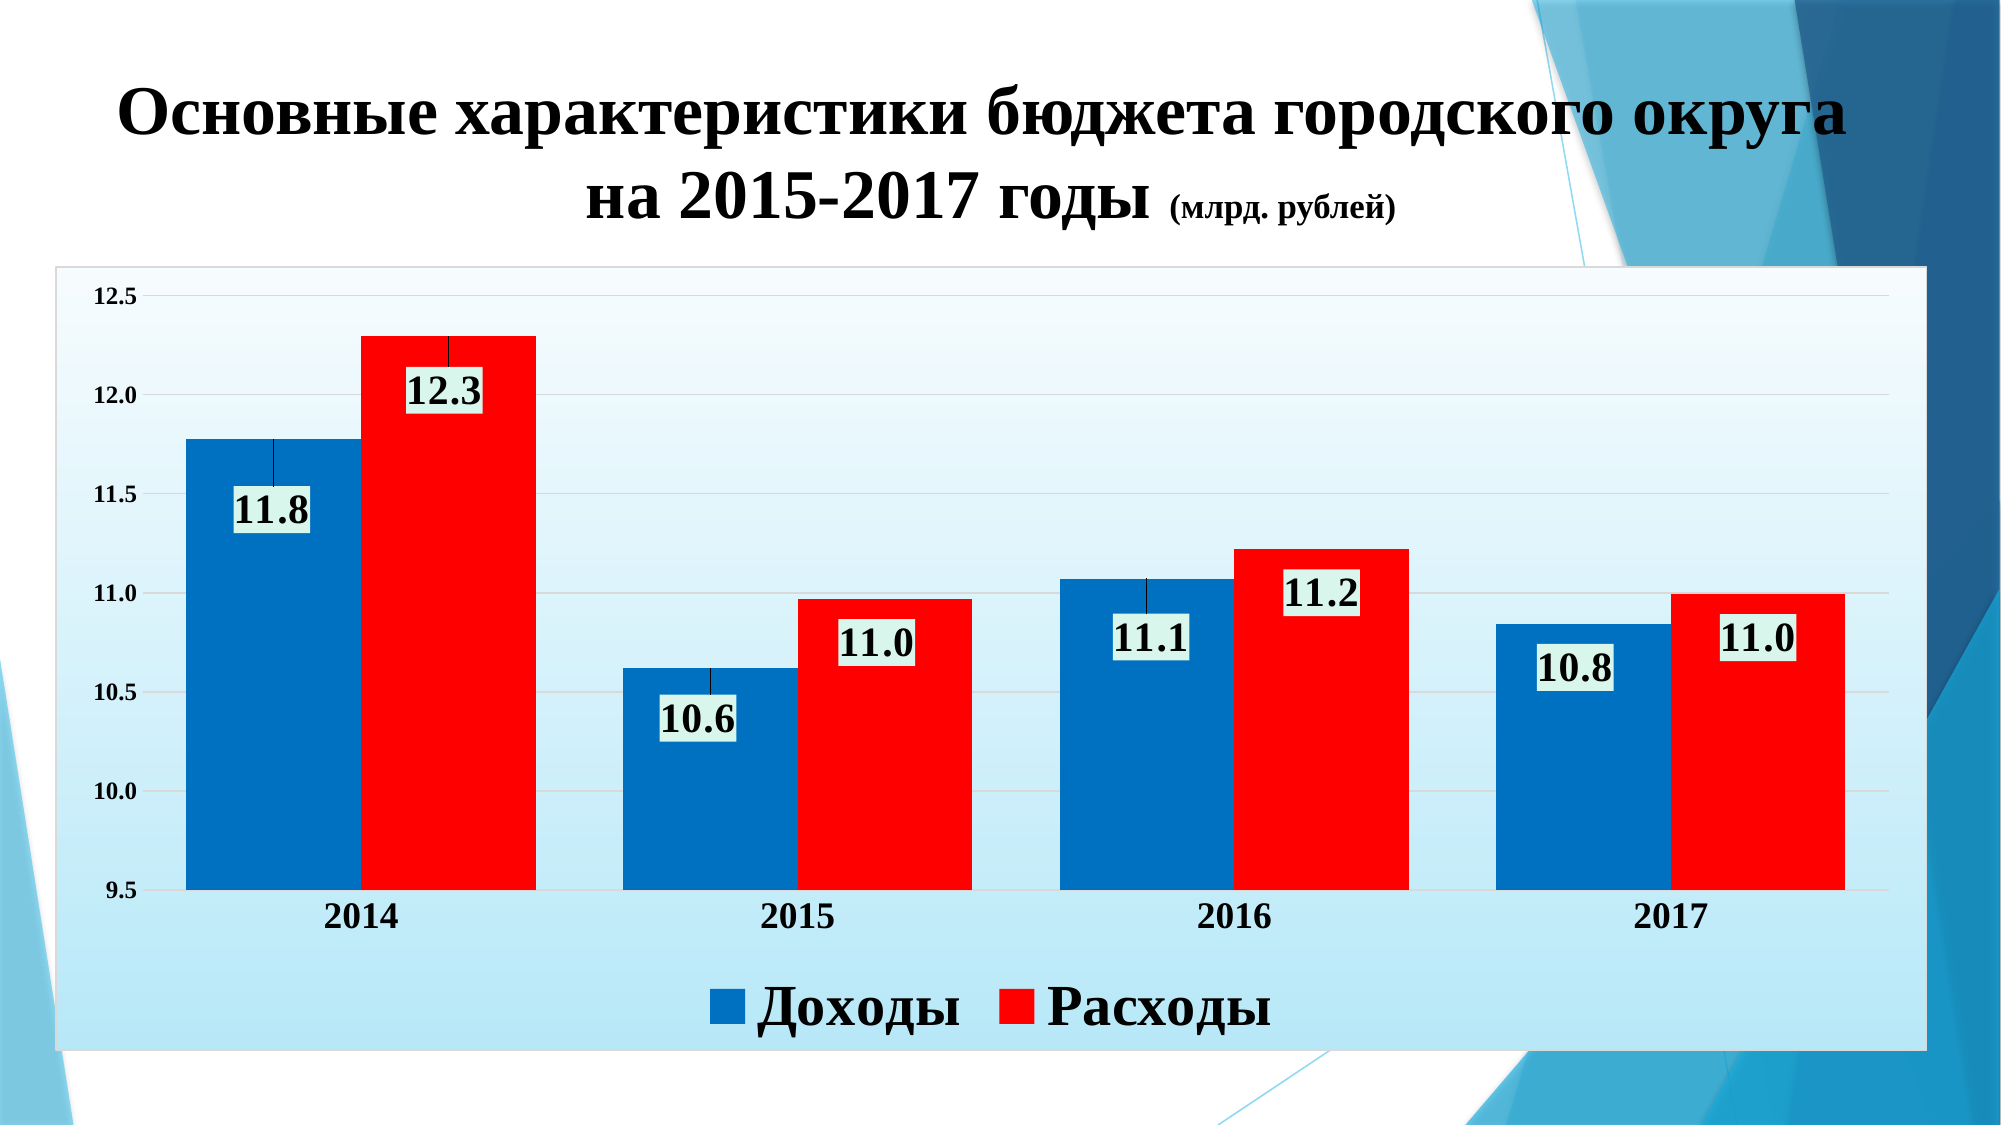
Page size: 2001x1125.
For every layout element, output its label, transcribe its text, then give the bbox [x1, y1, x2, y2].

chart [54, 265, 1928, 1052]
title Основные характеристики бюджета городского округа на 2015-2017 годы (млрд. рублей) [55, 57, 1928, 244]
